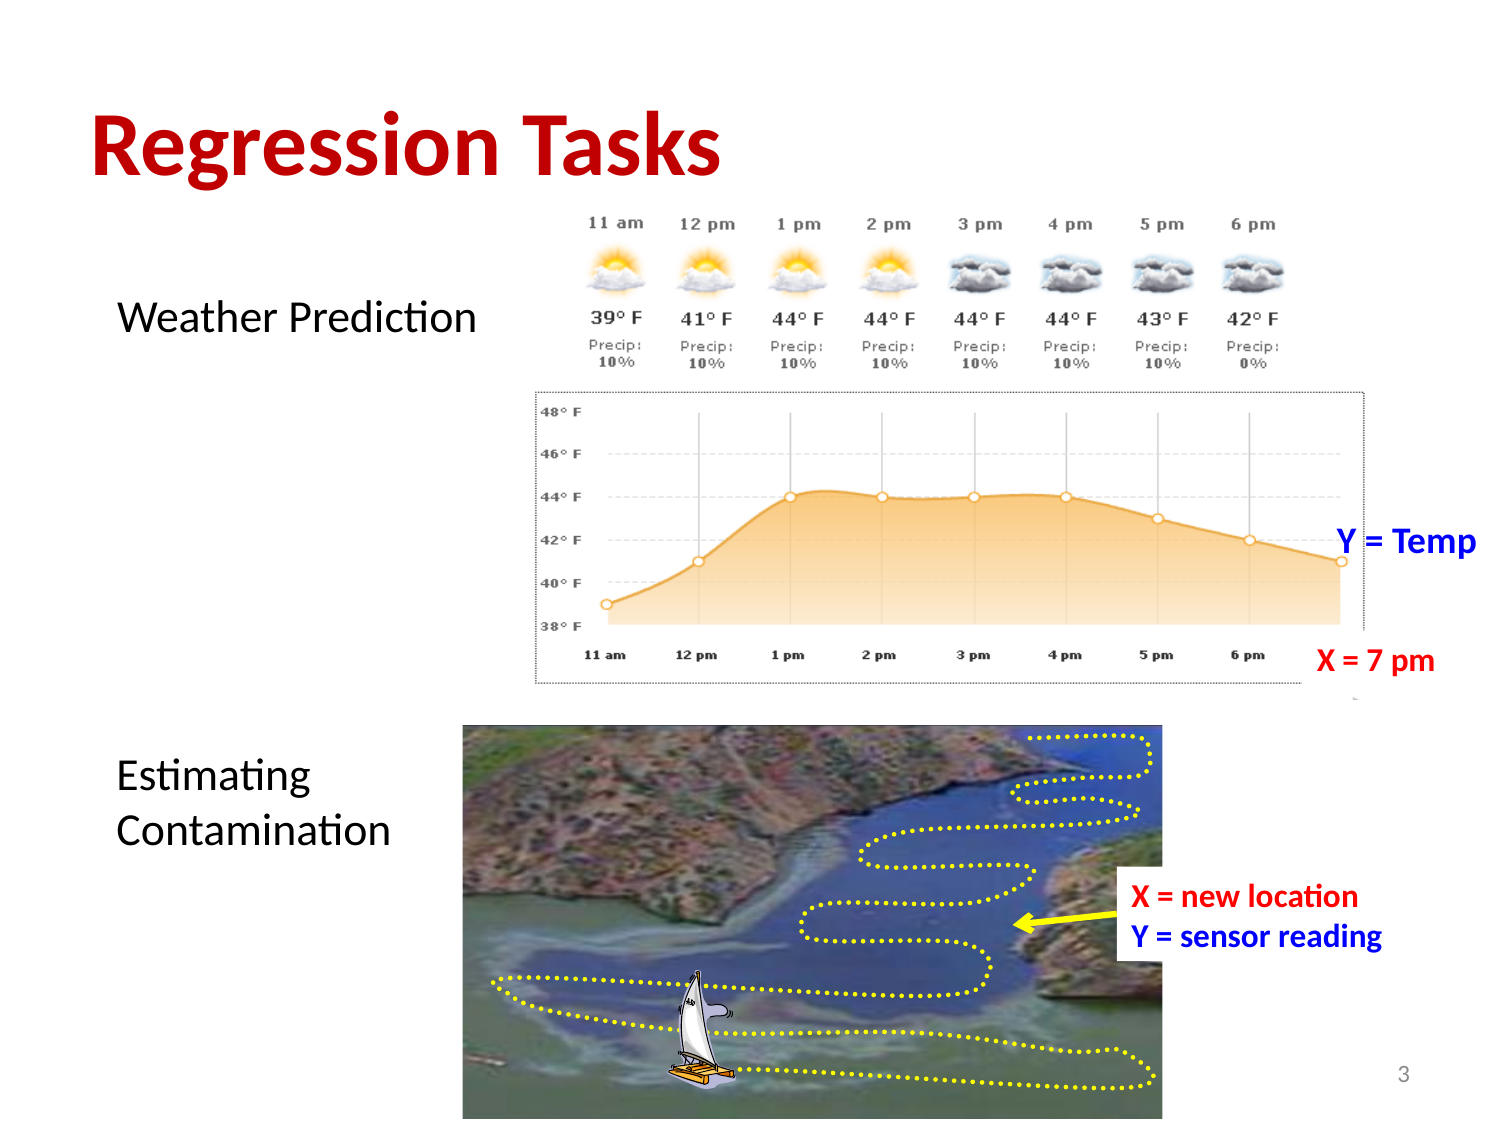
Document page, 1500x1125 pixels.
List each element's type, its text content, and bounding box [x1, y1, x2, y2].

slide_number 3 [1404, 1042, 1425, 1103]
text_box Weather Prediction [102, 279, 493, 350]
text_box X = 7 pm [1380, 630, 1451, 686]
text_box Y = Temp [1380, 508, 1492, 568]
title Regression Tasks [75, 45, 1425, 233]
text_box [99, 724, 1401, 1119]
picture [528, 212, 1384, 701]
